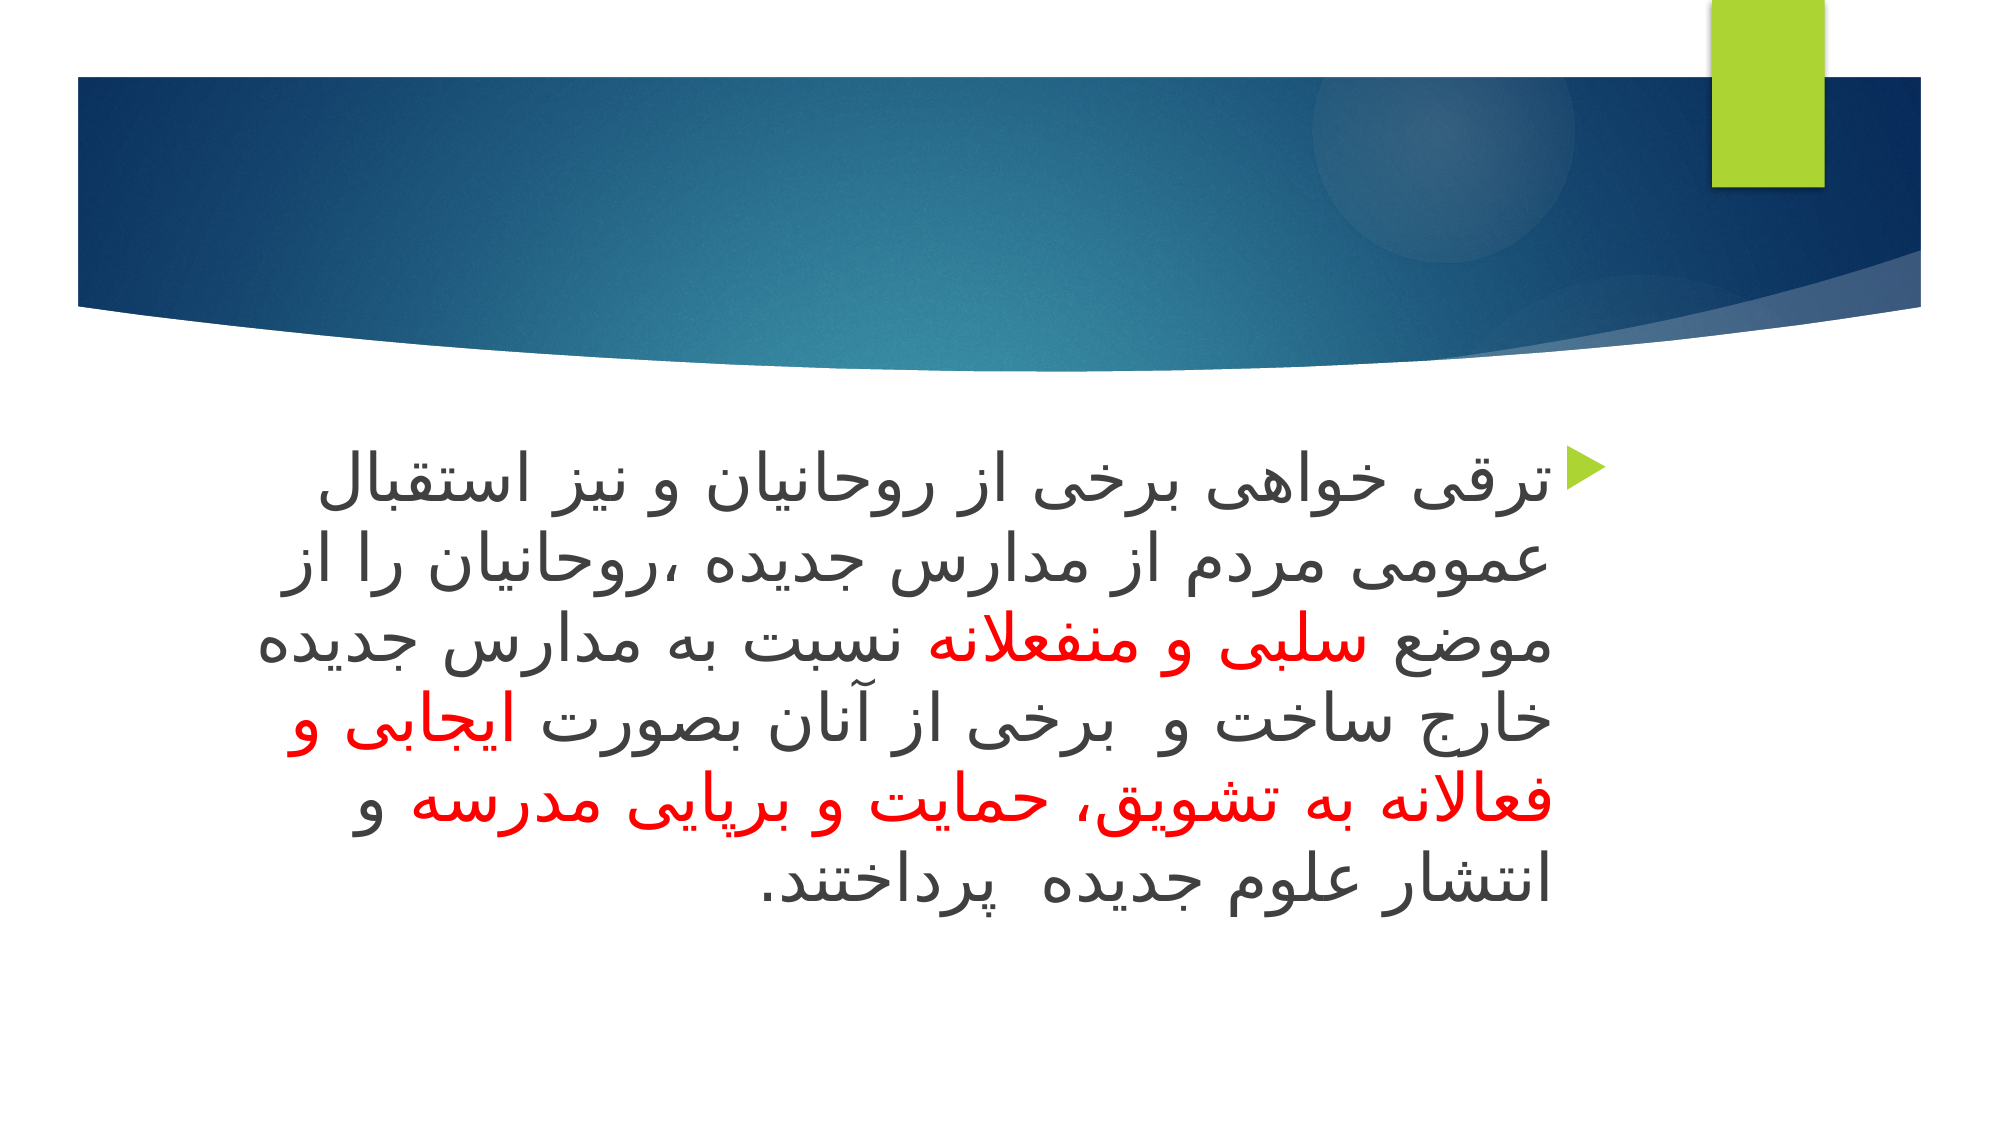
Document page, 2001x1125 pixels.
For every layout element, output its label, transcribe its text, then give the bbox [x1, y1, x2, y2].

list ترقی خواهی برخی از روحانیان و نیز استقبال عمومی مردم از مدارس جدیده ،روحانیان را از موضع سلبی و منفعلانه نسبت به مدارس جدیده خارج ساخت و برخی از آنان بصورت ایجابی و فعالانه به تشویق، حمایت و برپایی مدرسه و انتشار علوم جدیده پرداختند. [189, 427, 1627, 988]
